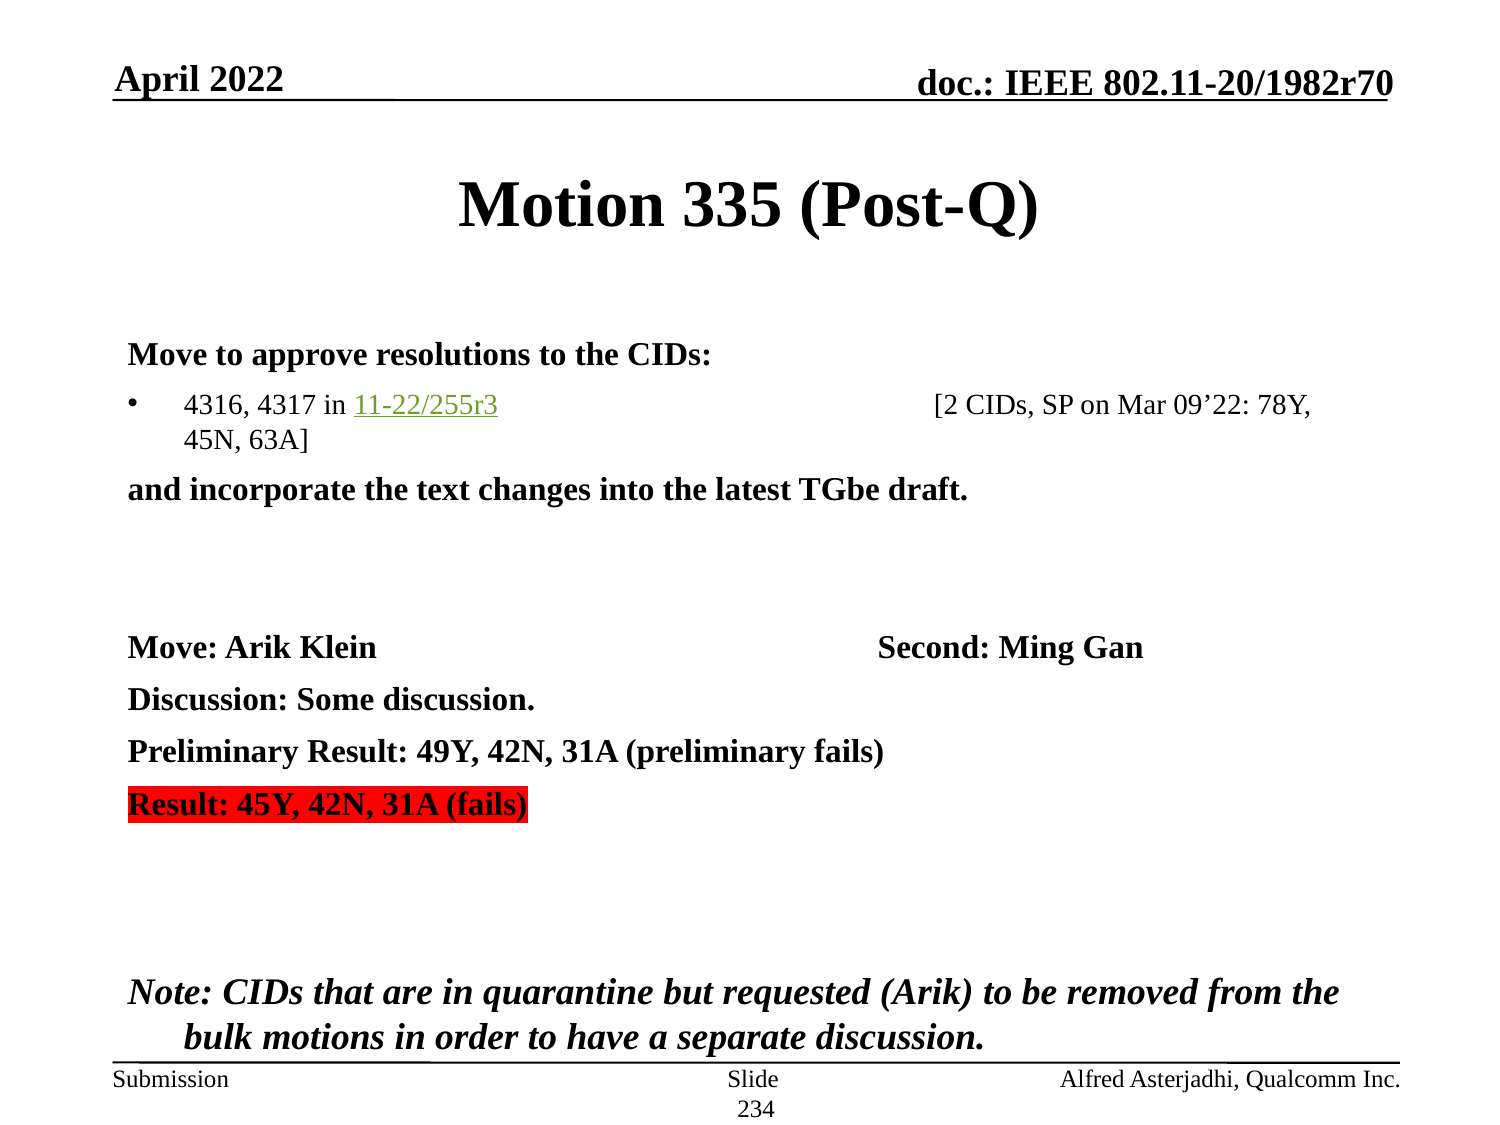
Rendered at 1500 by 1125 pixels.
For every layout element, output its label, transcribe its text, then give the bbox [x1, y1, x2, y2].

list Move to approve resolutions to the CIDs: 4316, 4317 in 11-22/255r3 [2 CIDs, SP on Mar 09’22: 78Y, 45N, 63A] and incorporate the text changes into the latest TGbe draft. Move: Arik Klein Second: Ming Gan Discussion: Some discussion. Preliminary Result: 49Y, 42N, 31A (preliminary fails) Result: 45Y, 42N, 31A (fails) Note: CIDs that are in quarantine but requested (Arik) to be removed from the bulk motions in order to have a separate discussion. [112, 324, 1388, 1000]
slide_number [114, 54, 423, 100]
slide_number Slide 234 [712, 1061, 800, 1123]
footer Alfred Asterjadhi, Qualcomm Inc. [878, 1061, 1402, 1093]
title Motion 335 (Post-Q) [112, 112, 1388, 288]
